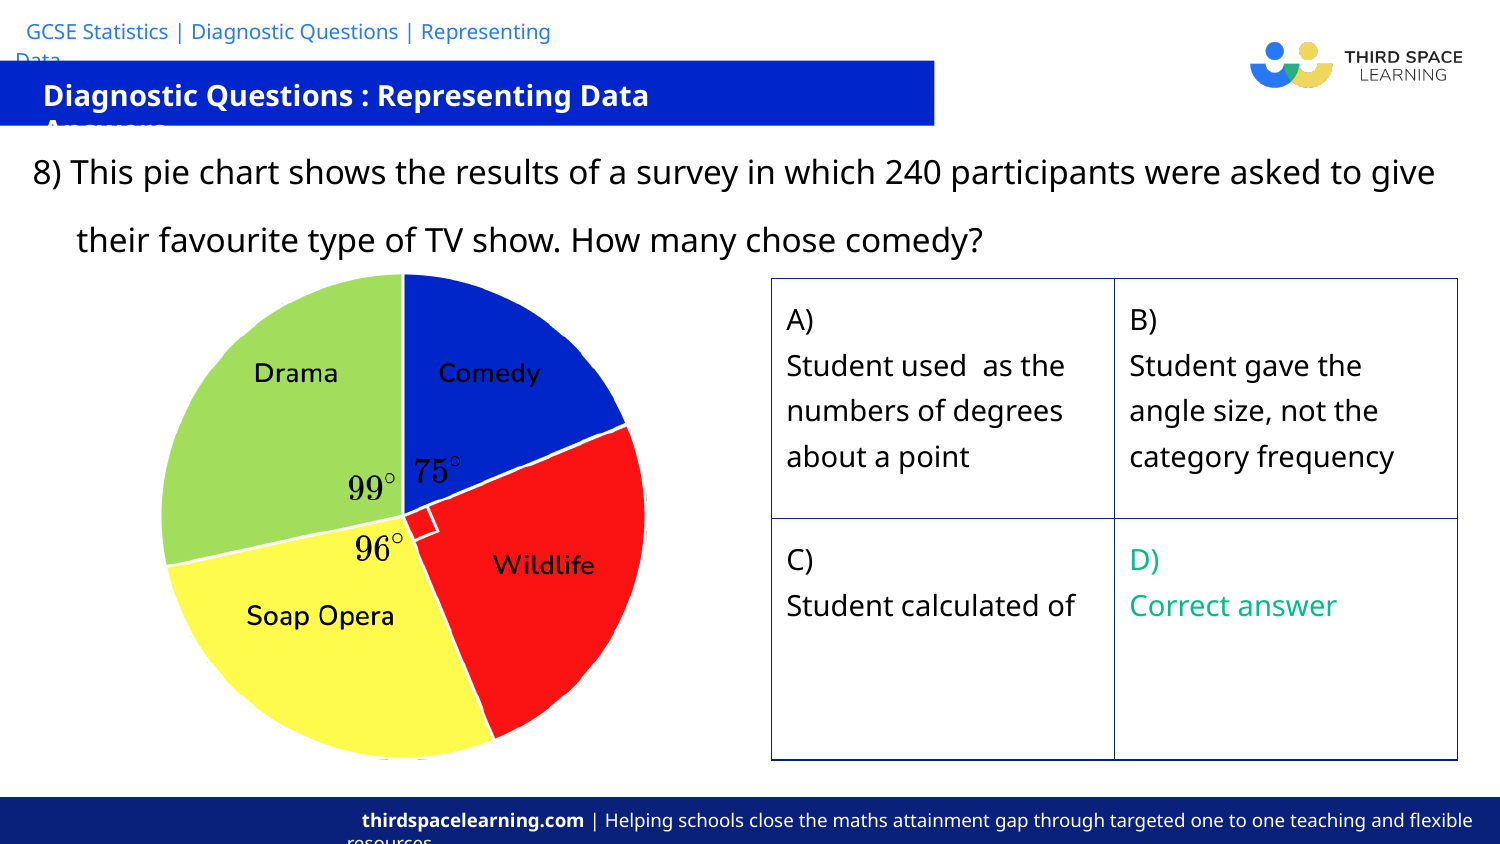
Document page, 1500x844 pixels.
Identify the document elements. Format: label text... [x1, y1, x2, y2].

text_box Diagnostic Questions : Representing Data Answers [27, 61, 778, 162]
picture [1250, 33, 1465, 99]
picture [157, 270, 648, 761]
table_header 8) This pie chart shows the results of a survey in which 240 participants were asked to give their favourite type of TV show. How many chose comedy? [19, 142, 1474, 269]
